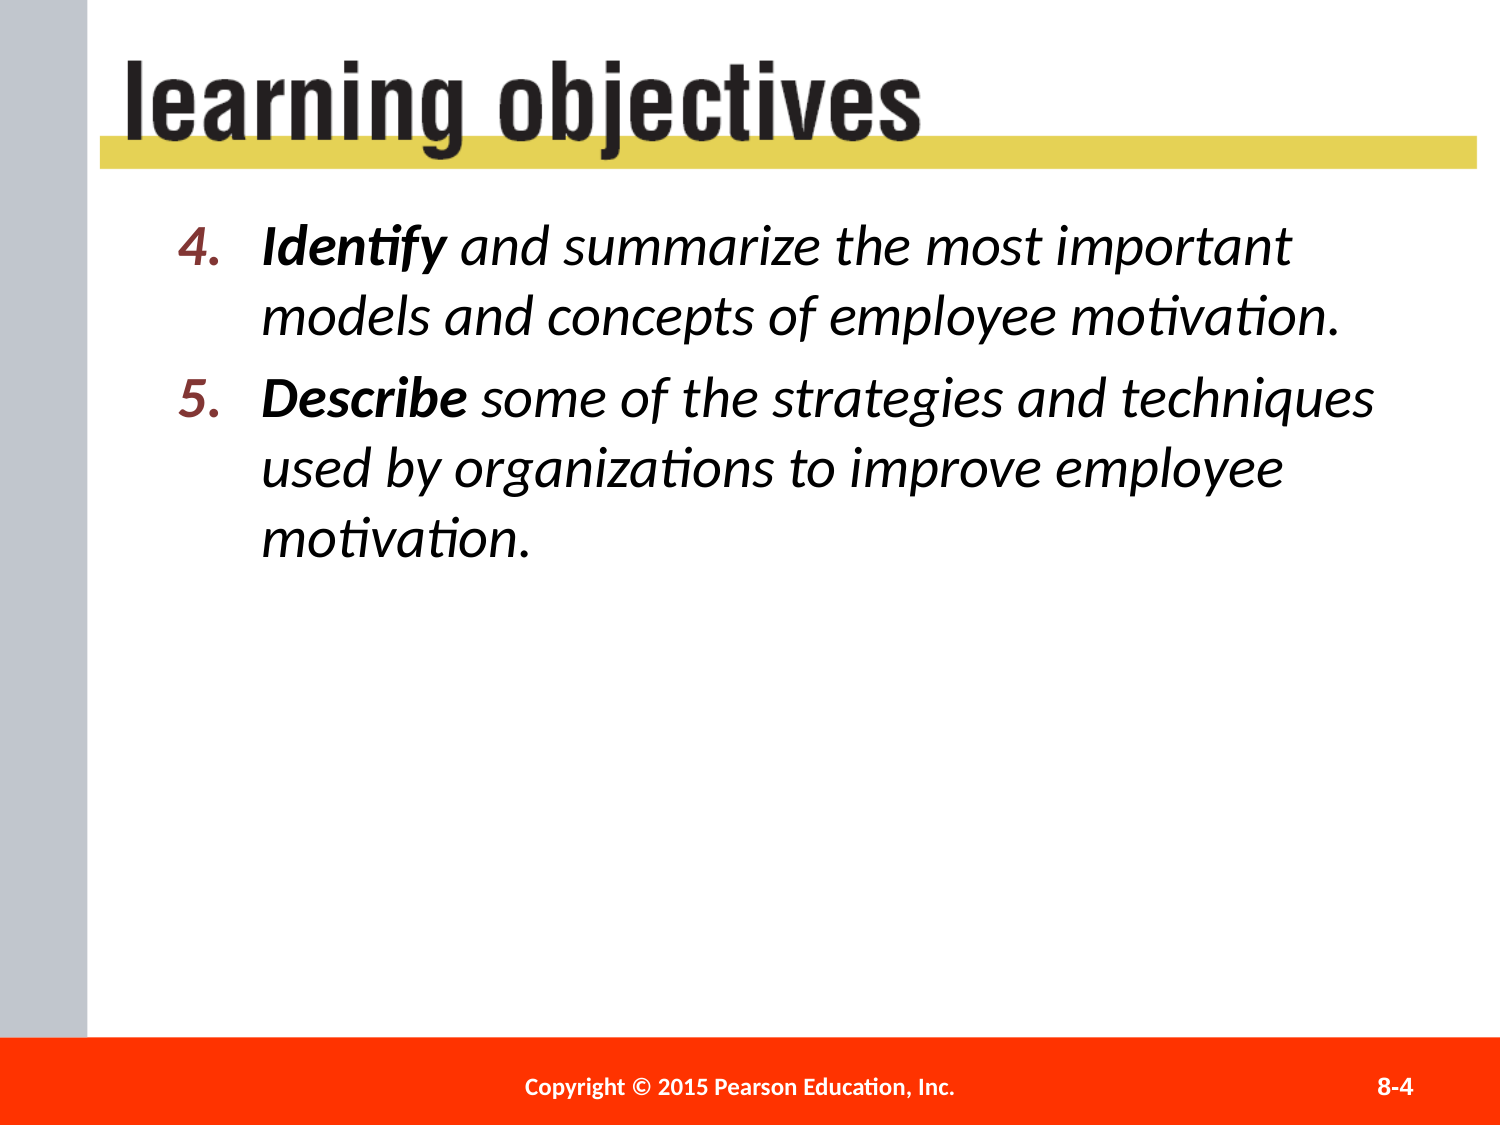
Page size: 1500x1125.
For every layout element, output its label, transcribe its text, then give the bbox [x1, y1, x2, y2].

list Identify and summarize the most important models and concepts of employee motivation. Describe some of the strategies and techniques used by organizations to improve employee motivation. [162, 199, 1426, 976]
